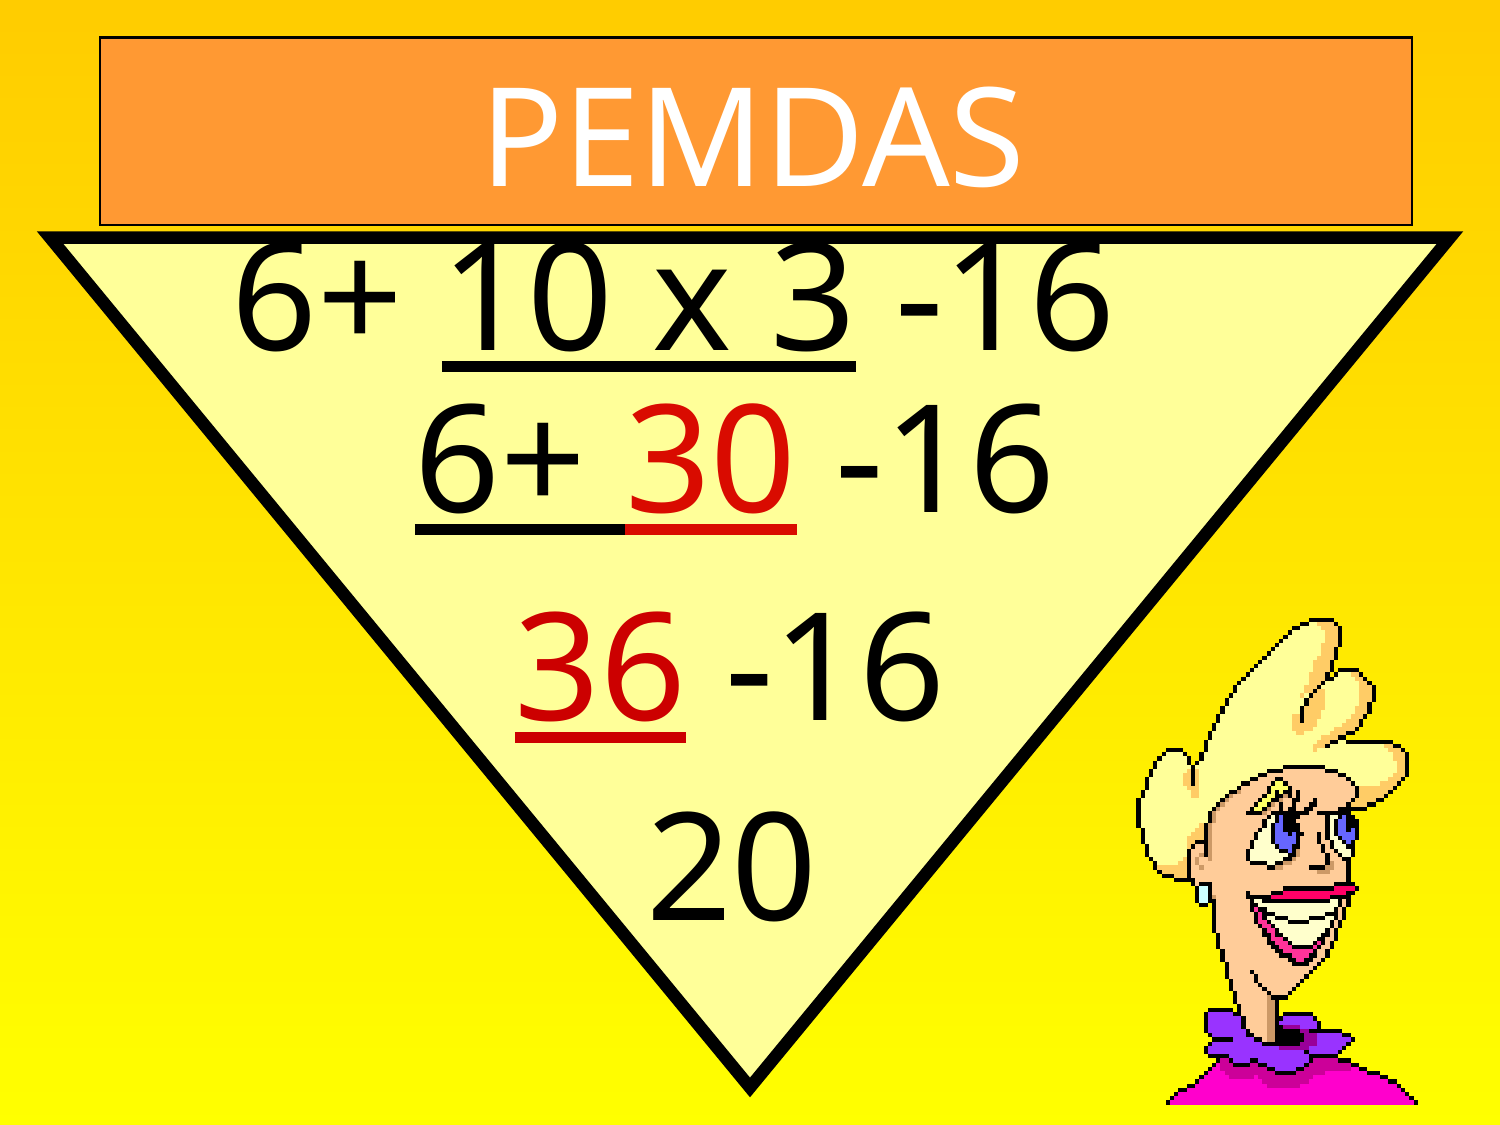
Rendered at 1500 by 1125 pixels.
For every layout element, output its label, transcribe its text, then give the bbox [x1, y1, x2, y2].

picture [1116, 589, 1477, 1106]
title PEMDAS [99, 37, 1413, 225]
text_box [49, 237, 1451, 1088]
text_box 6+ 10 x 3 -16 [225, 200, 1300, 235]
